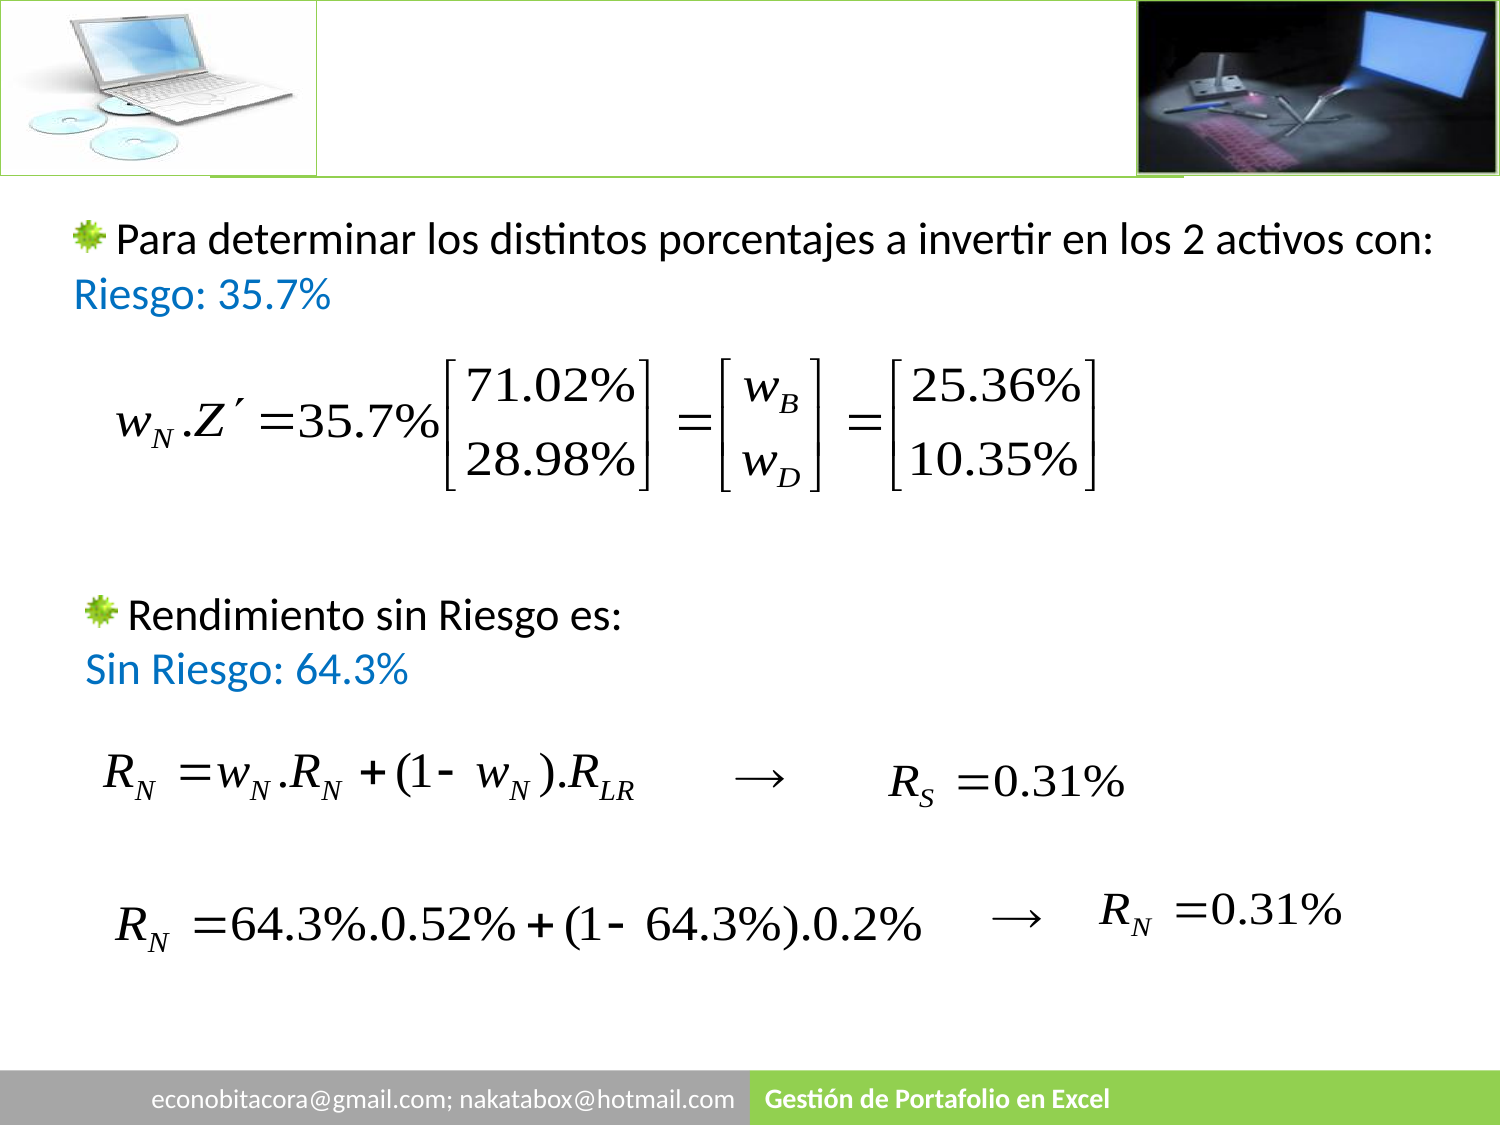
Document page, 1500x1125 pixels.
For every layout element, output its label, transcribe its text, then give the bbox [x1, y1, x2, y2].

picture [73, 220, 106, 253]
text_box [726, 761, 807, 805]
text_box Rendimiento sin Riesgo es: Sin Riesgo: 64.3% [70, 574, 1383, 704]
text_box Gestión de Portafolio en Excel [749, 1070, 1500, 1125]
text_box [93, 738, 645, 813]
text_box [290, 347, 1114, 505]
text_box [105, 890, 932, 966]
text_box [984, 902, 1065, 945]
text_box Para determinar los distintos porcentajes a invertir en los 2 activos con: Riesgo: 35.7% [58, 199, 1465, 340]
picture [0, 0, 317, 177]
text_box [318, 0, 1134, 178]
picture [85, 595, 118, 628]
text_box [105, 386, 296, 461]
picture [1136, 0, 1500, 177]
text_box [878, 749, 1136, 820]
text_box econobitacora@gmail.com; nakatabox@hotmail.com [0, 1070, 749, 1125]
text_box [1089, 878, 1351, 949]
